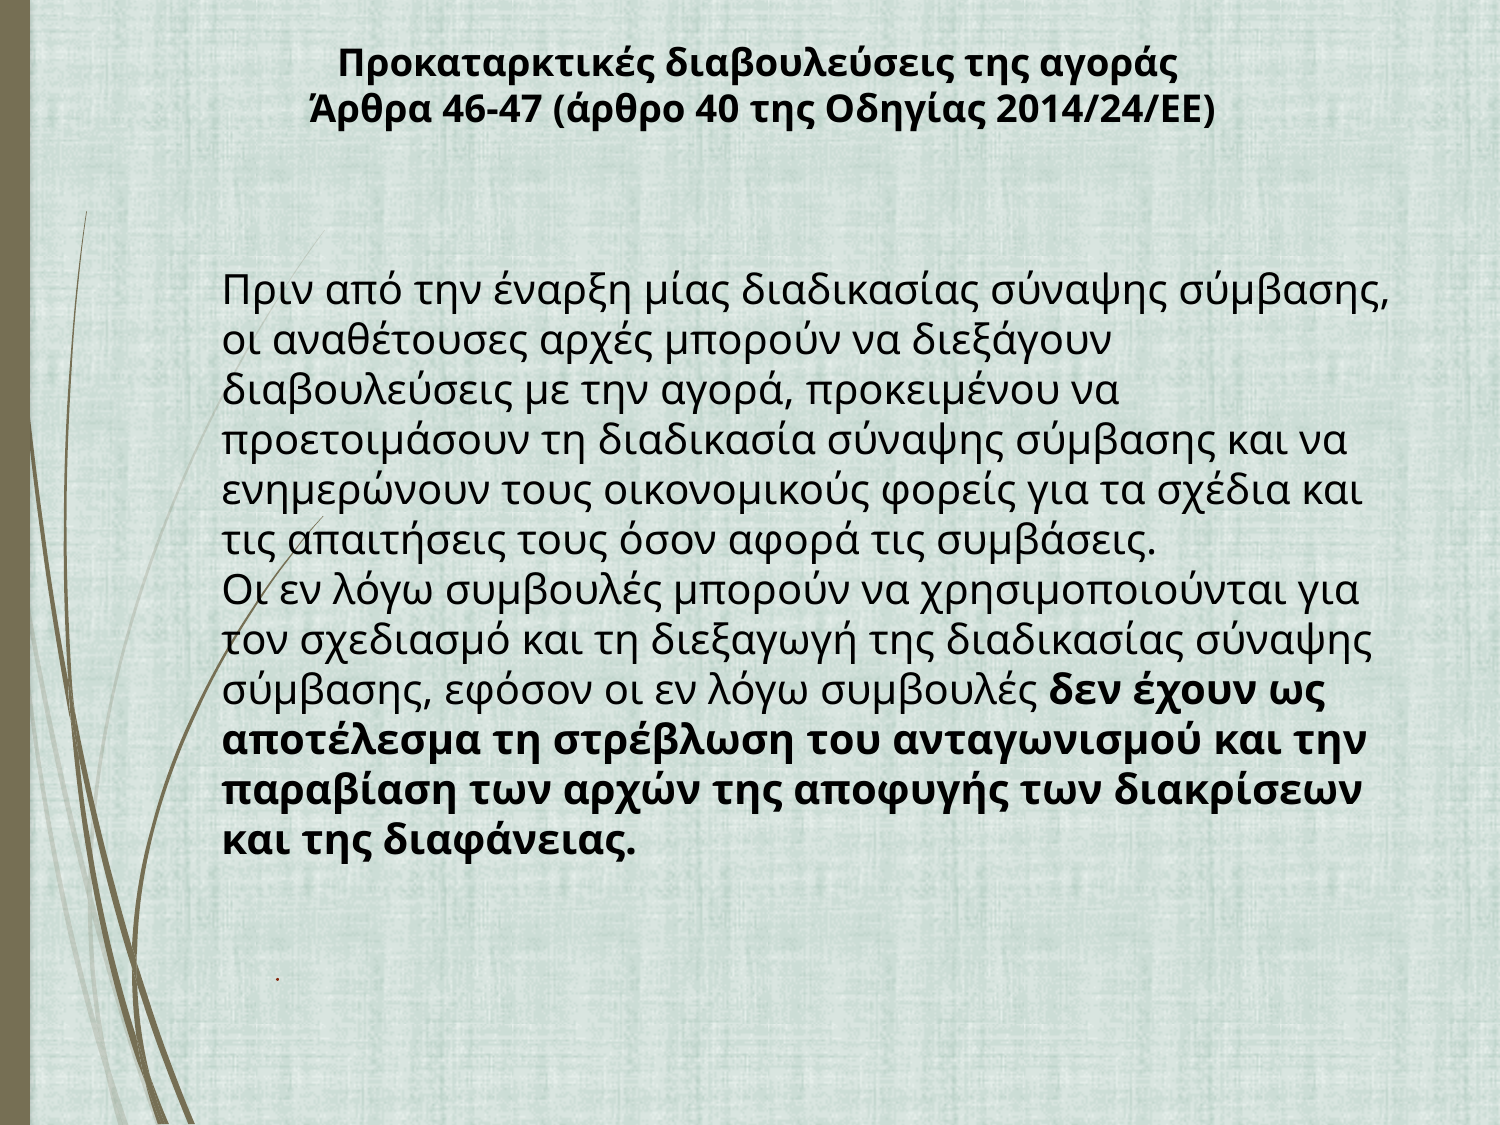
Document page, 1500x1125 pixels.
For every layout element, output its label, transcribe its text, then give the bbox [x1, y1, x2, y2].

text_box Πριν από την έναρξη μίας διαδικασίας σύναψης σύμβασης, οι αναθέτουσες αρχές μπορούν να διεξάγουν διαβουλεύσεις με την αγορά, προκειμένου να προετοιμάσουν τη διαδικασία σύναψης σύμβασης και να ενημερώνουν τους οικονομικούς φορείς για τα σχέδια και τις απαιτήσεις τους όσον αφορά τις συμβάσεις. Οι εν λόγω συμβουλές μπορούν να χρησιμοποιούνται για τον σχεδιασμό και τη διεξαγωγή της διαδικασίας σύναψης σύμβασης, εφόσον οι εν λόγω συμβουλές δεν έχουν ως αποτέλεσμα τη στρέβλωση του ανταγωνισμού και την παραβίαση των αρχών της αποφυγής των διακρίσεων και της διαφάνειας. [206, 255, 1411, 871]
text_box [272, 299, 1353, 984]
title Προκαταρκτικές διαβουλεύσεις της αγοράς Άρθρα 46-47 (άρθρο 40 της Οδηγίας 2014/24/ΕΕ) [76, 30, 1450, 185]
